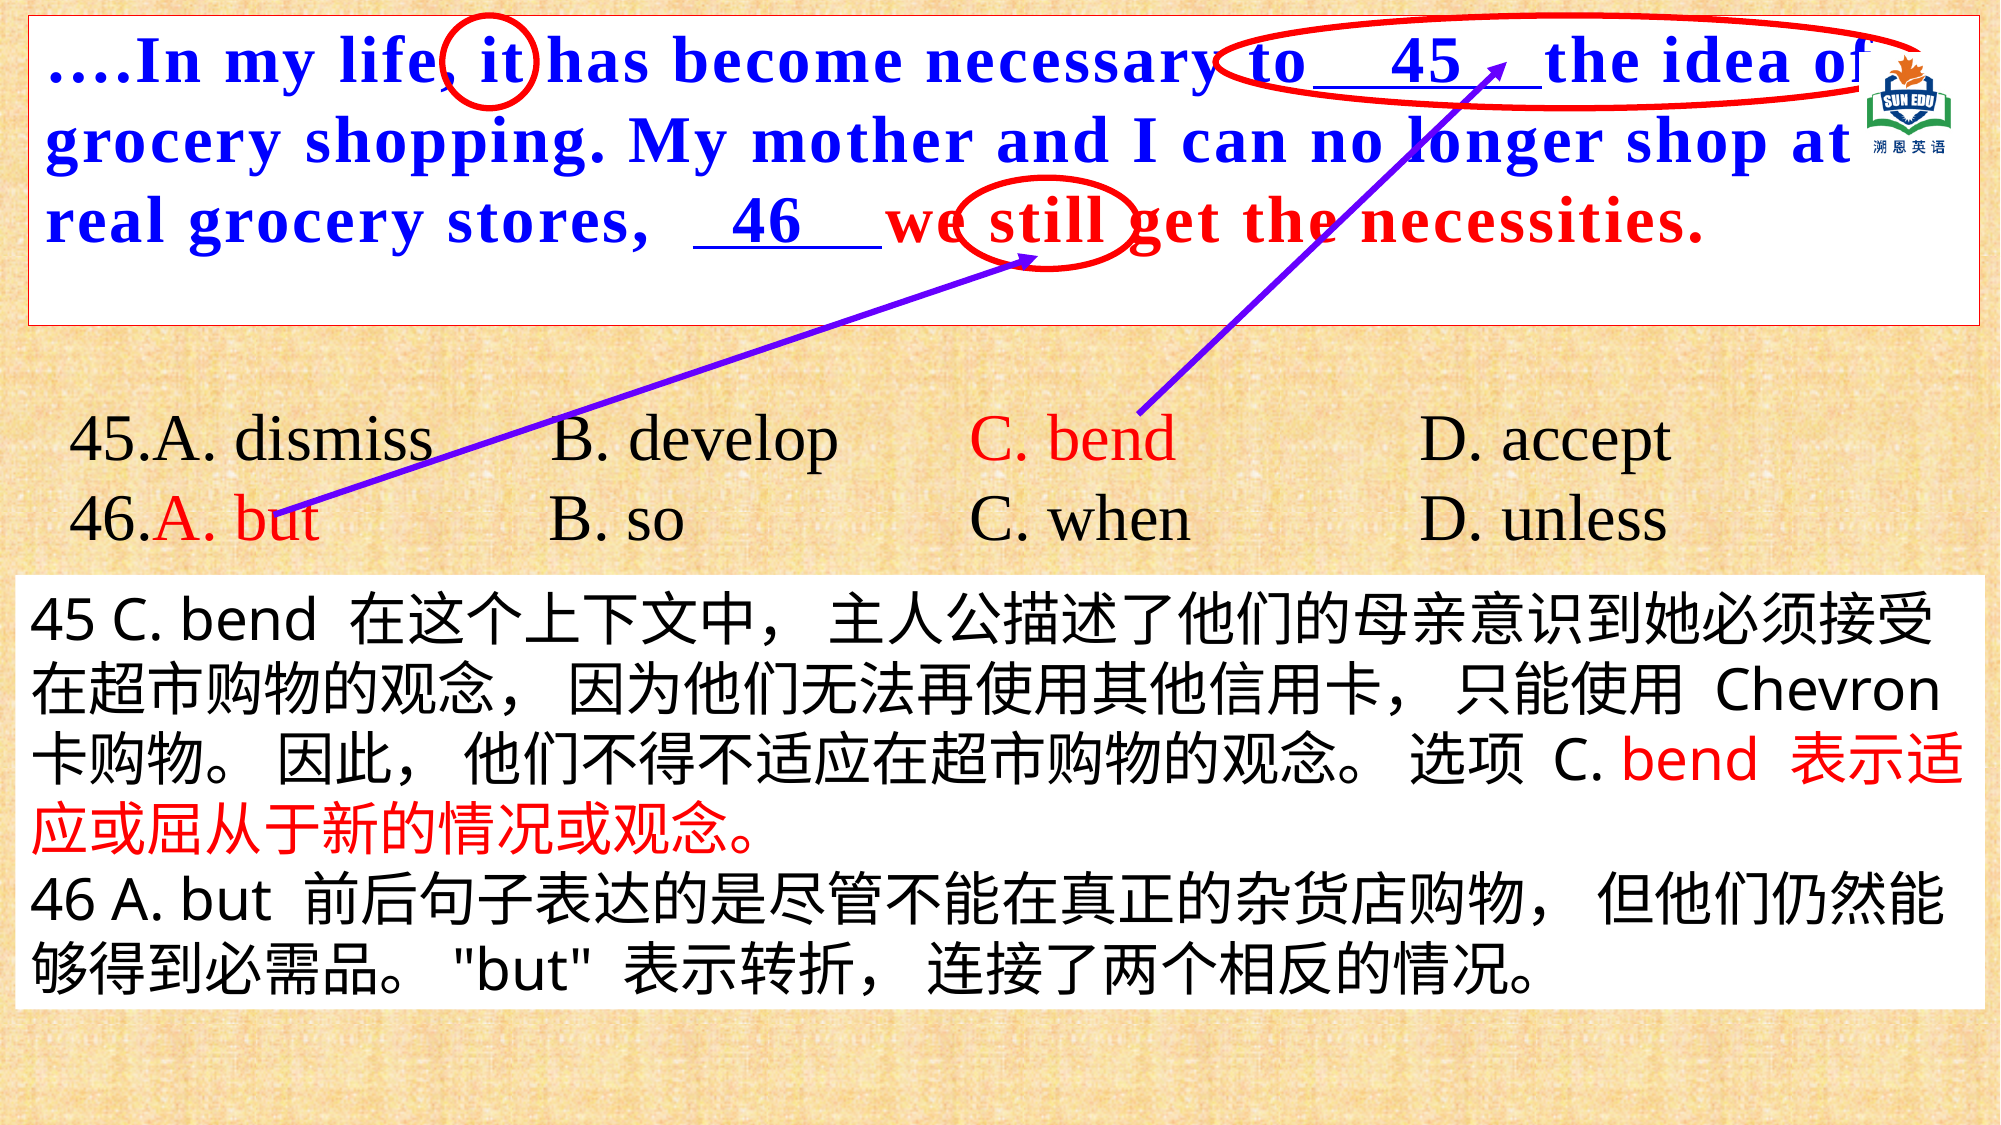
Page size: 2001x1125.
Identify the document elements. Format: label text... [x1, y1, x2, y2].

text_box [955, 177, 1139, 269]
picture [0, 0, 2001, 1125]
text_box [273, 254, 1039, 516]
text_box 45 C. bend 在这个上下文中， 主人公描述了他们的母亲意识到她必须接受在超市购物的观念， 因为他们无法再使用其他信用卡， 只能使用 Chevron 卡购物。 因此， 他们不得不适应在超市购物的观念。 选项 C. bend 表示适应或屈从于新的情况或观念。 46 A. but 前后句子表达的是尽管不能在真正的杂货店购物， 但他们仍然能够得到必需品。"but" 表示转折， 连接了两个相反的情况。 [15, 574, 1985, 1010]
text_box ….In my life, it has become necessary to 45 the idea of grocery shopping. My mother and I can no longer shop at real grocery stores, 46 we still get the necessities. [28, 15, 1513, 326]
text_box [1215, 15, 1916, 109]
text_box 45.A. dismiss B. develop C. bend D. accept 46.A. but B. so C. when D. unless [54, 386, 1955, 562]
text_box ….In my life, it has become necessary to 45 the idea of grocery shopping. My mother and I can no longer shop at real grocery stores, 46 we still get the necessities. [1232, 15, 1980, 326]
text_box [442, 15, 537, 109]
